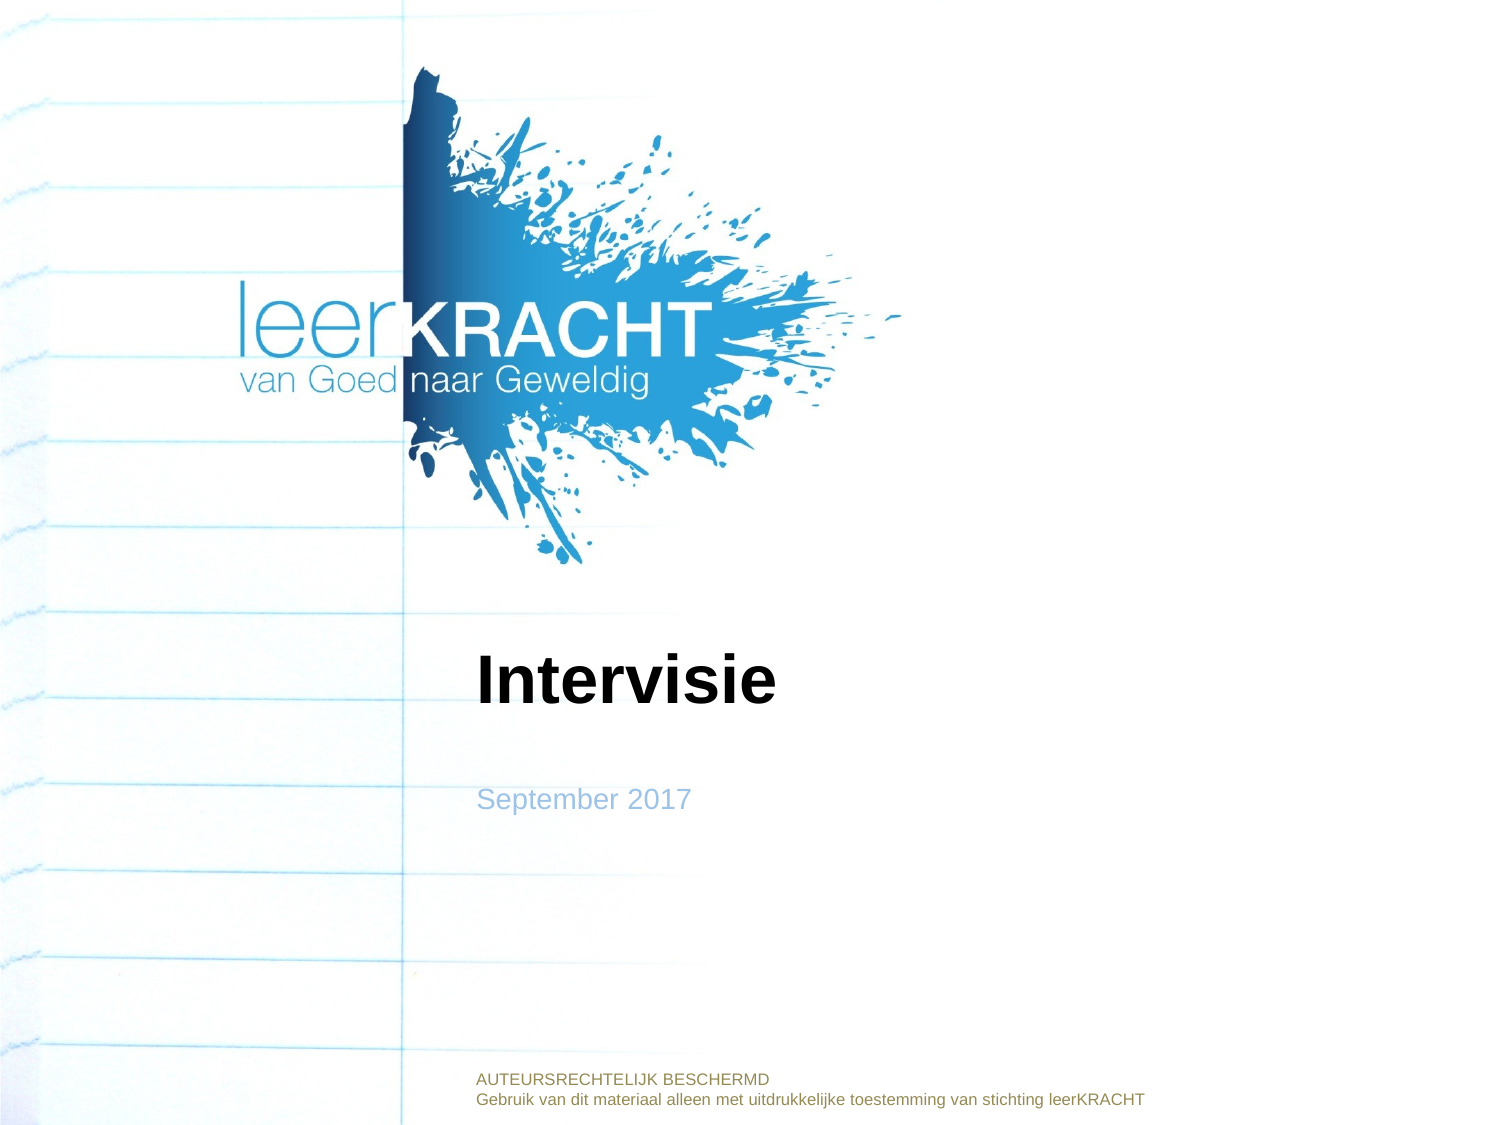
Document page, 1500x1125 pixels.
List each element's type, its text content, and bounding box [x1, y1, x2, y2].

text_box AUTEURSRECHTELIJK BESCHERMD Gebruik van dit materiaal alleen met uitdrukkelijke toestemming van stichting leerKRACHT [476, 1068, 1471, 1109]
subtitle September 2017 [476, 780, 1414, 817]
title Intervisie [476, 635, 1447, 719]
picture [0, 0, 1500, 1125]
